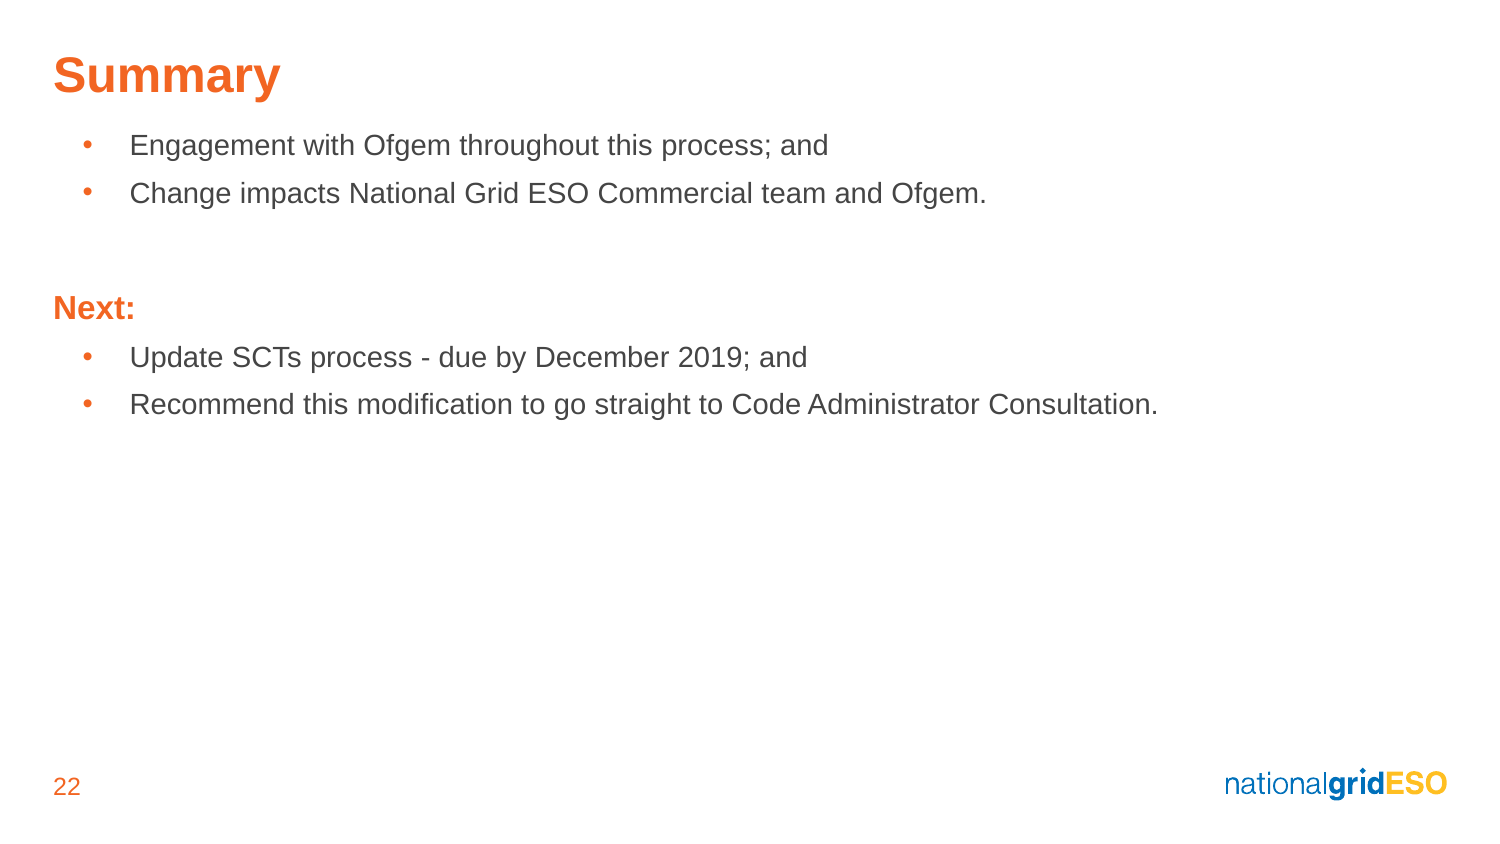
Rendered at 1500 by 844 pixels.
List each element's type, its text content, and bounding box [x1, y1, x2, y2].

list Engagement with Ofgem throughout this process; and Change impacts National Grid ESO Commercial team and Ofgem. Next: Update SCTs process - due by December 2019; and Recommend this modification to go straight to Code Administrator Consultation. [53, 126, 1447, 465]
title Summary [53, 54, 1447, 103]
